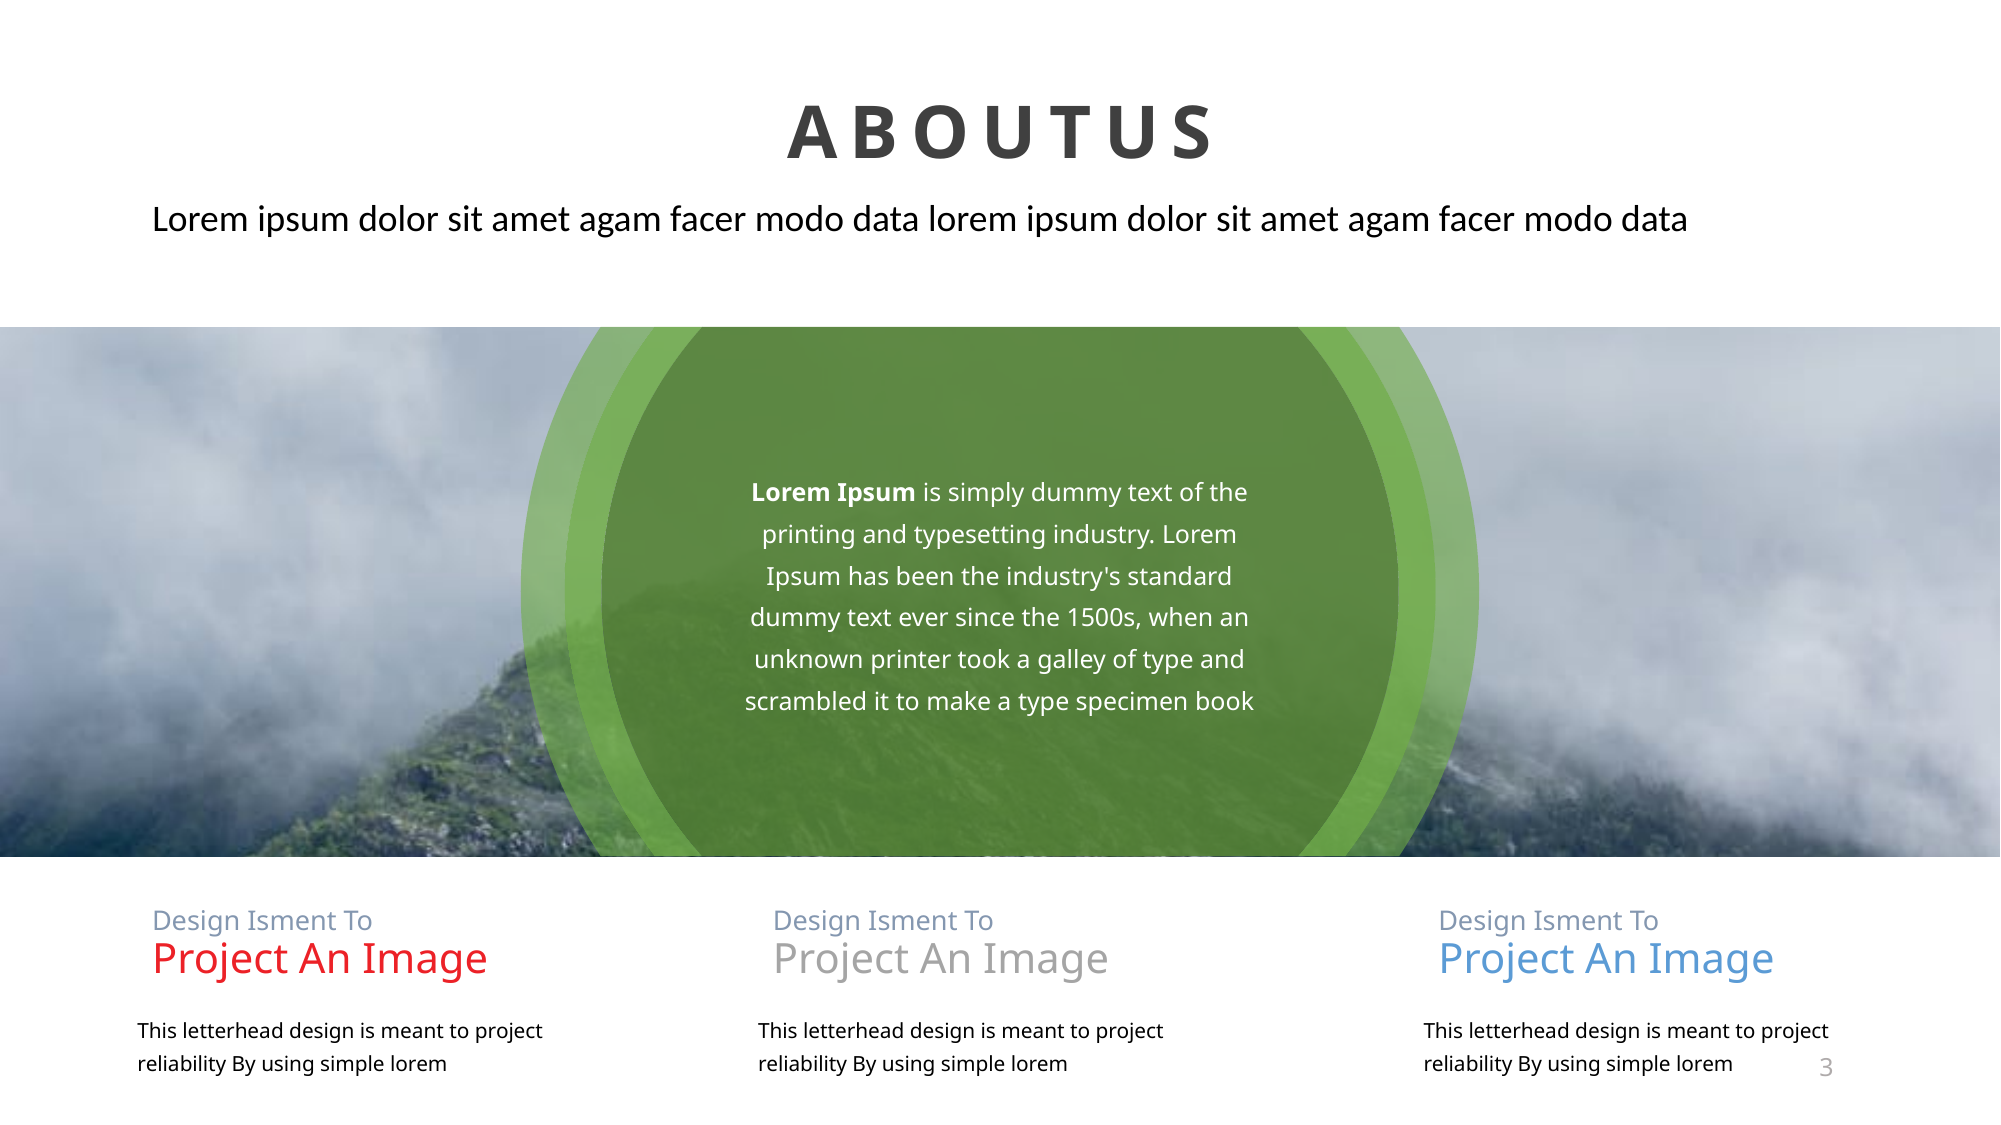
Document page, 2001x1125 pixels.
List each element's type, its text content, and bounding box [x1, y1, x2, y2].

slide_number 3 [1790, 1042, 1863, 1094]
picture [0, 327, 2000, 857]
subtitle Lorem ipsum dolor sit amet agam facer modo data lorem ipsum dolor sit amet agam facer modo data [137, 186, 1863, 227]
title ABOUTUS [137, 78, 1863, 186]
text_box Design Isment To Project An Image [1423, 882, 1863, 990]
text_box This letterhead design is meant to project reliability By using simple lorem [758, 1006, 1193, 1079]
text_box Design Isment To Project An Image [137, 882, 535, 990]
text_box This letterhead design is meant to project reliability By using simple lorem [137, 1006, 572, 1079]
text_box Design Isment To Project An Image [758, 882, 1201, 990]
text_box This letterhead design is meant to project reliability By using simple lorem [1423, 1006, 1859, 1079]
